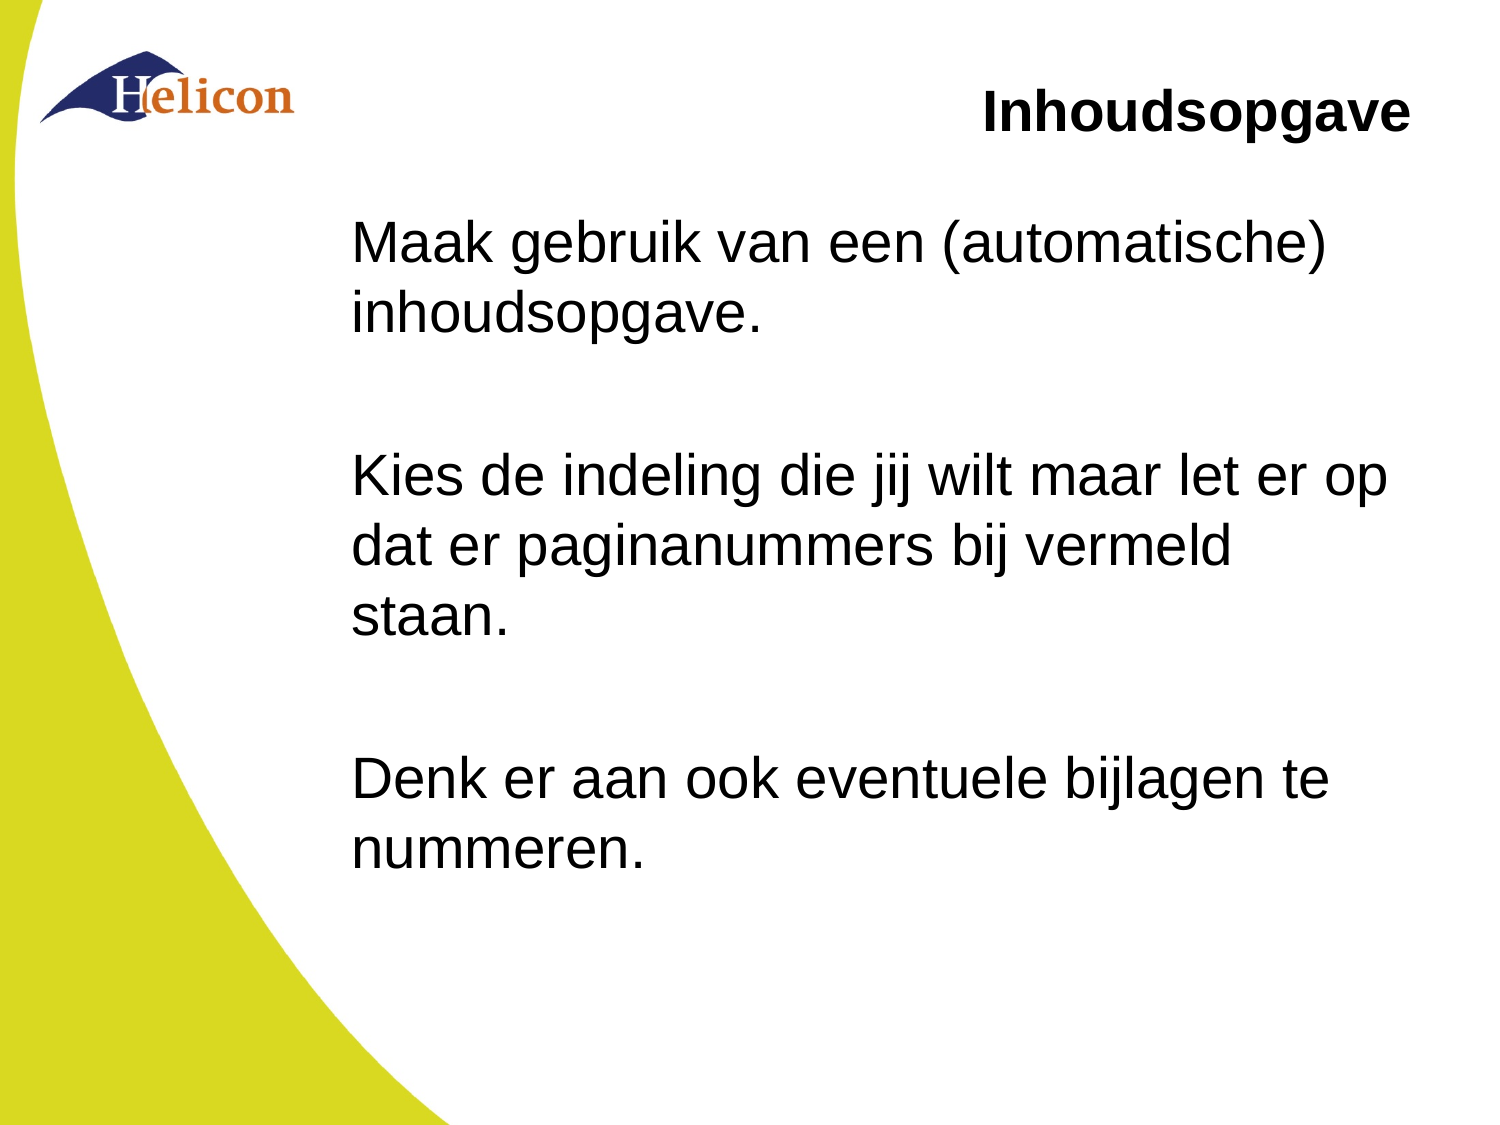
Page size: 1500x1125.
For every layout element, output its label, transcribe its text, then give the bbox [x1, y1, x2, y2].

list Maak gebruik van een (automatische) inhoudsopgave. Kies de indeling die jij wilt maar let er op dat er paginanummers bij vermeld staan. Denk er aan ook eventuele bijlagen te nummeren. [336, 196, 1425, 1005]
picture [0, 0, 1500, 1125]
title Inhoudsopgave [337, 54, 1428, 161]
